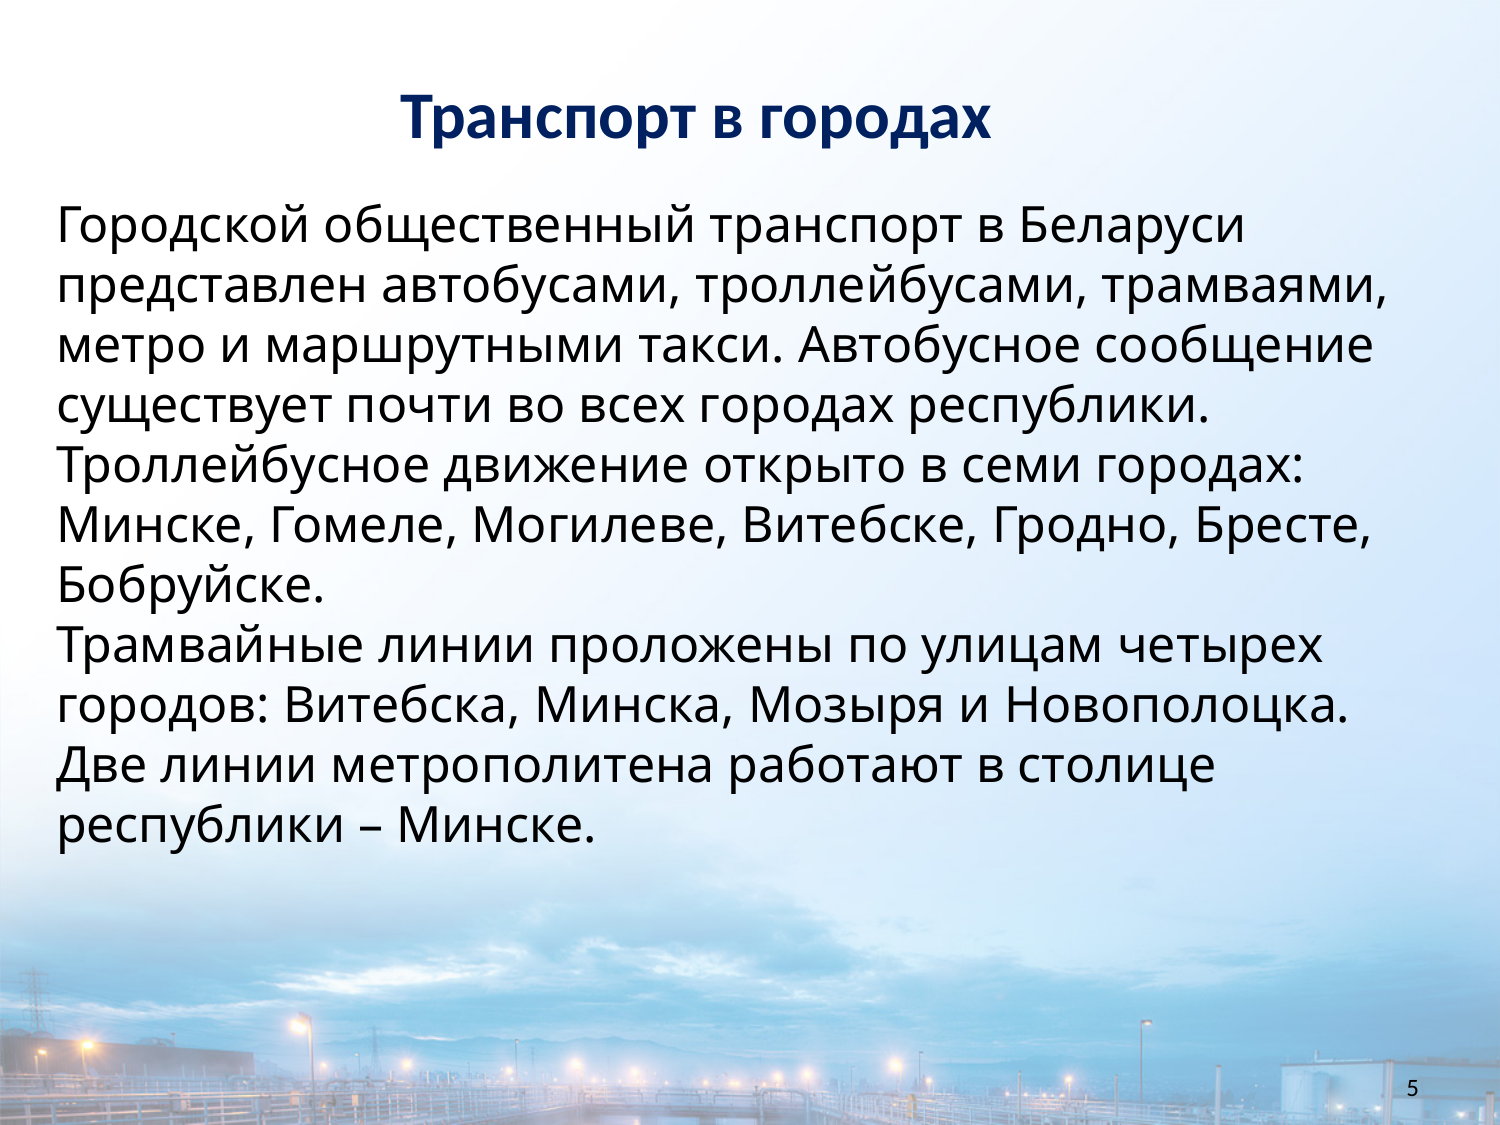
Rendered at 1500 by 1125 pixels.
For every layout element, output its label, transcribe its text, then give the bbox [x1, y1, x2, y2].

title [21, 231, 1460, 868]
picture [0, 0, 1500, 1125]
text_box Транспорт в городах [41, 64, 1353, 160]
text_box Городской общественный транспорт в Беларуси представлен автобусами, троллейбусами, трамваями, метро и маршрутными такси. Автобусное сообщение существует почти во всех городах республики. Троллейбусное движение открыто в семи городах: Минске, Гомеле, Могилеве, Витебске, Гродно, Бресте, Бобруйске. Трамвайные линии проложены по улицам четырех городов: Витебска, Минска, Мозыря и Новополоцка. Две линии метрополитена работают в столице республики – Минске. [41, 185, 1432, 860]
text_box 5 [1391, 1064, 1500, 1110]
